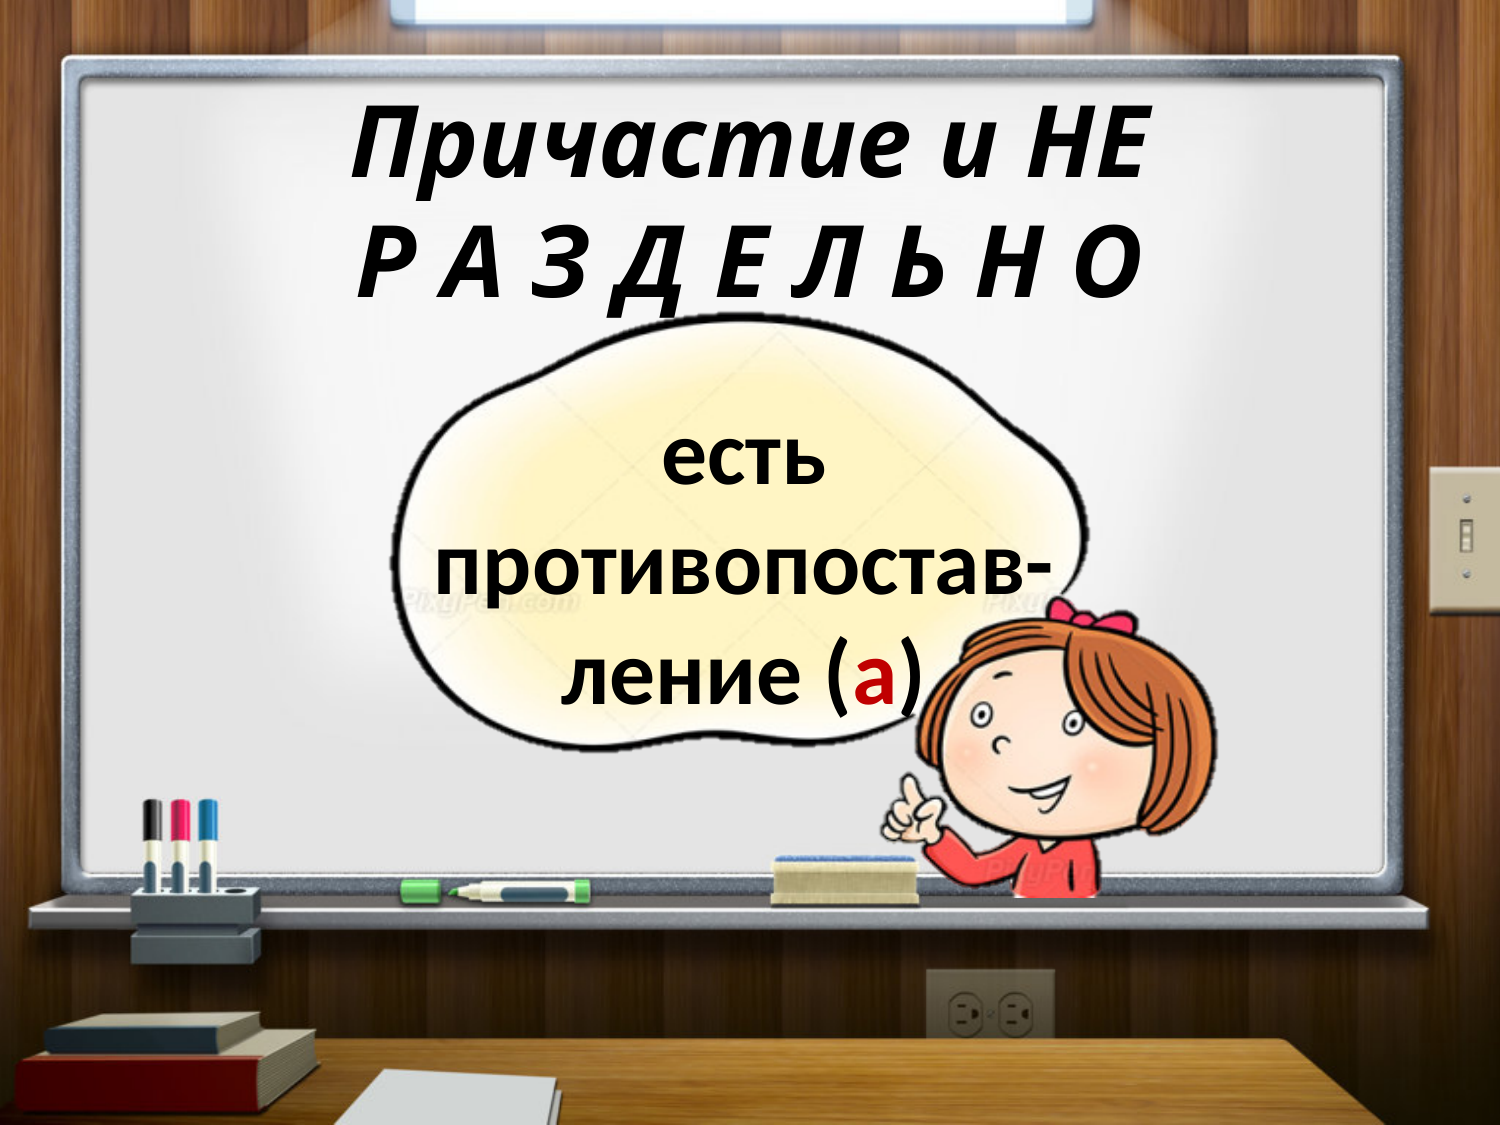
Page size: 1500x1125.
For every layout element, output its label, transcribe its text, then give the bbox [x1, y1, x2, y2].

picture [0, 0, 1500, 1125]
title Причастие и НЕ Р А З Д Е Л Ь Н О [75, 45, 1425, 350]
